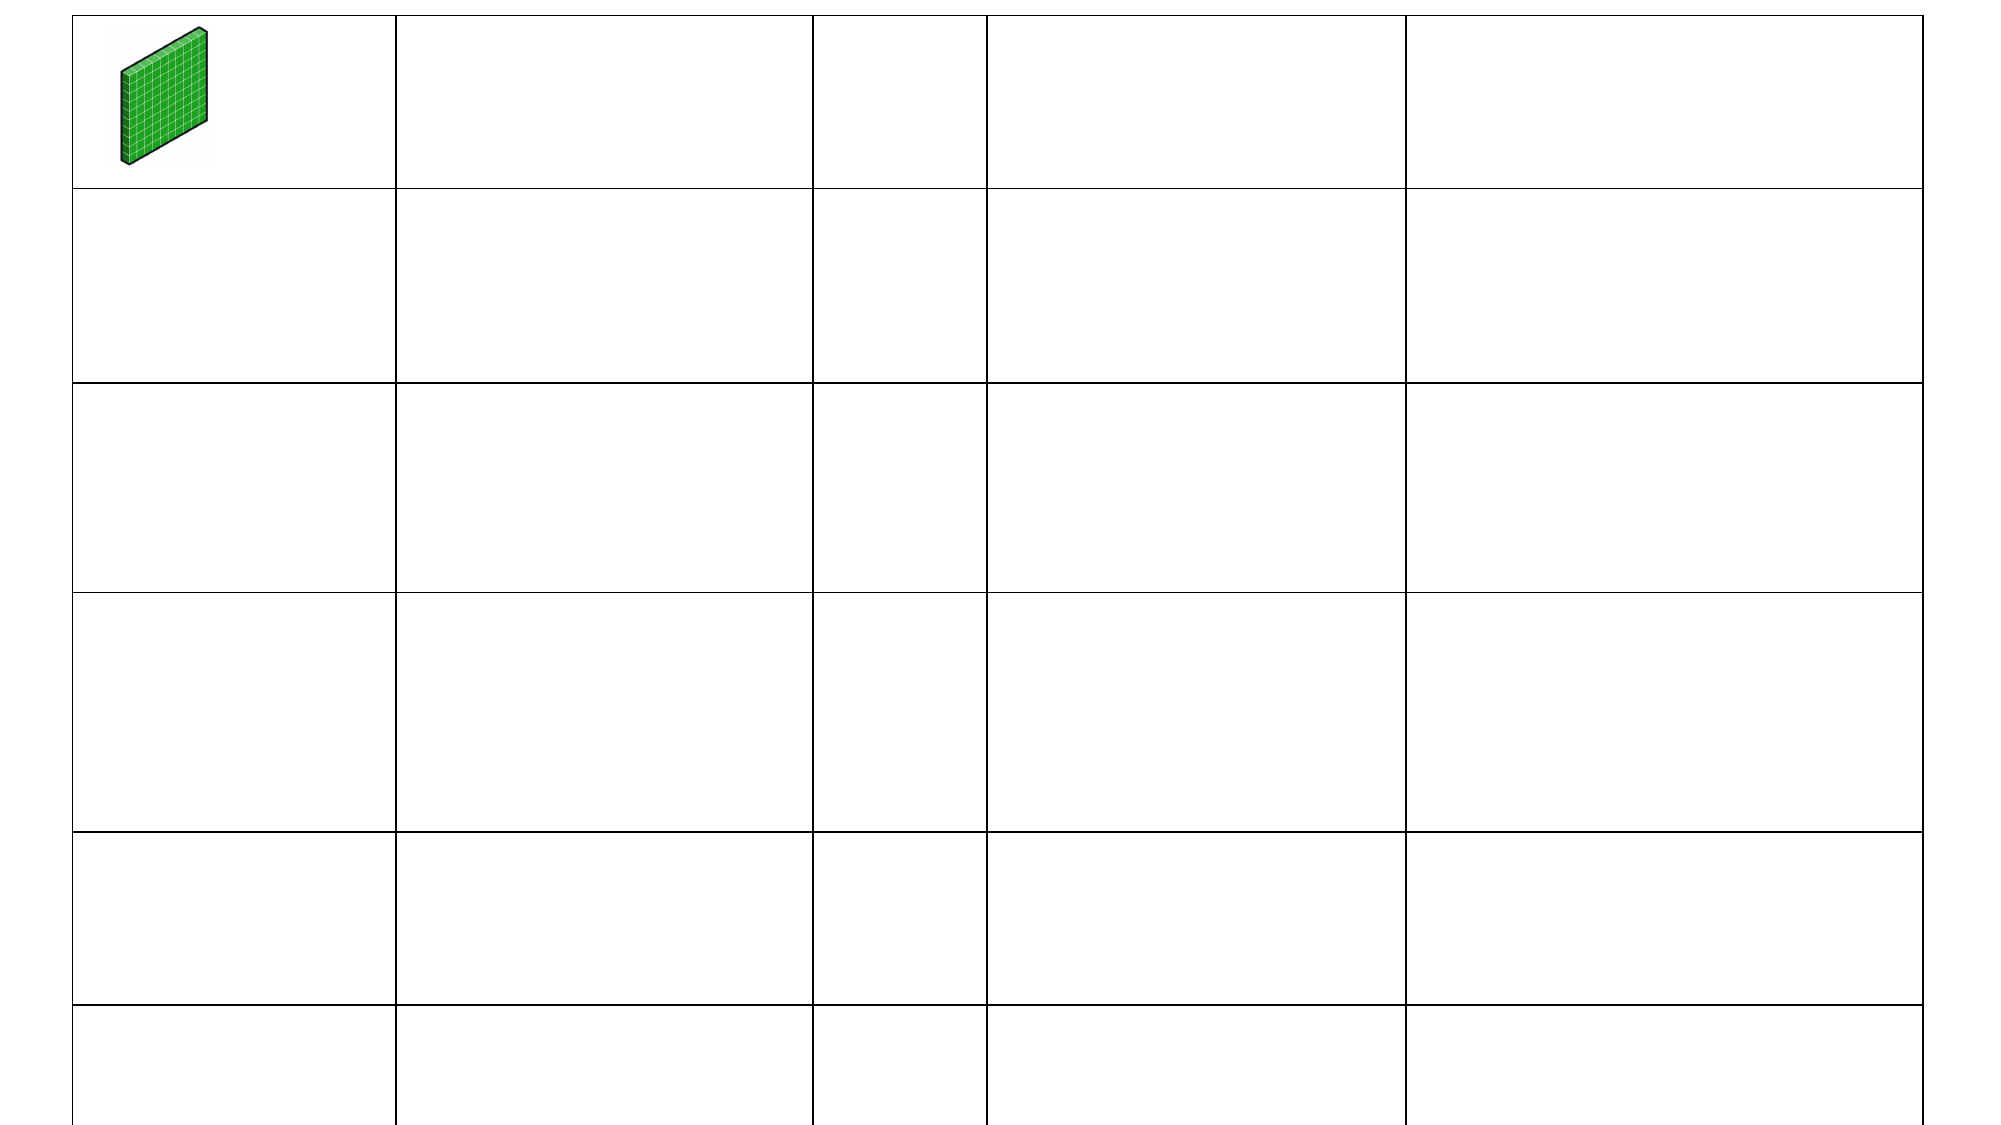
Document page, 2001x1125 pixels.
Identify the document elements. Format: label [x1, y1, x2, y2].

table_cell [397, 189, 812, 382]
table_cell [397, 593, 812, 831]
table_cell [397, 833, 812, 1004]
table_cell [814, 833, 986, 1004]
table_cell [397, 384, 812, 592]
table_cell [988, 189, 1405, 382]
table_cell [73, 833, 395, 1004]
table_cell [988, 1006, 1405, 1125]
table_cell [73, 593, 395, 831]
table_cell [988, 593, 1405, 831]
table_cell [814, 1006, 986, 1125]
table_header [988, 16, 1405, 188]
table_cell [1407, 1006, 1922, 1125]
table_header [73, 16, 395, 188]
table_cell [1407, 189, 1922, 382]
table_header [814, 16, 986, 188]
table_cell [73, 1006, 395, 1125]
table_cell [988, 833, 1405, 1004]
table_cell [397, 1006, 812, 1125]
table_cell [1407, 593, 1922, 831]
table_header [1407, 16, 1922, 188]
table_cell [814, 593, 986, 831]
table_cell [73, 384, 395, 592]
table_cell [1407, 384, 1922, 592]
table_header [397, 16, 812, 188]
table_cell [814, 384, 986, 592]
picture [103, 24, 215, 167]
table_cell [814, 189, 986, 382]
table_cell [988, 384, 1405, 592]
table_cell [1407, 833, 1922, 1004]
table_cell [73, 189, 395, 382]
